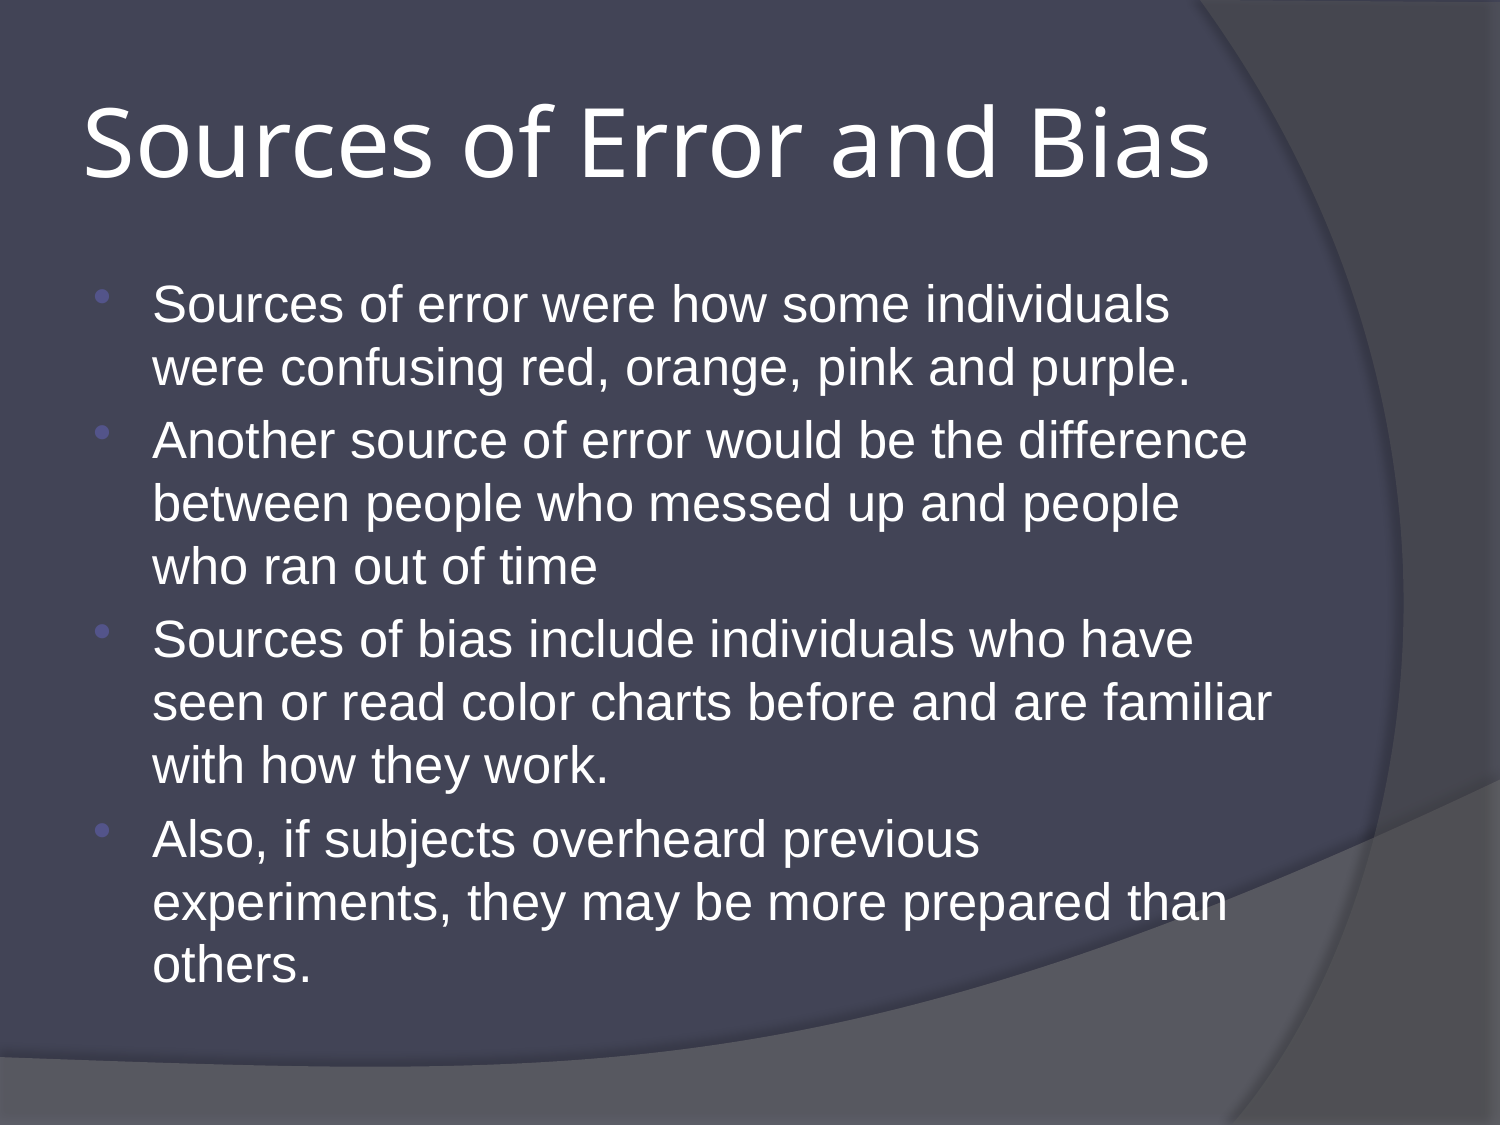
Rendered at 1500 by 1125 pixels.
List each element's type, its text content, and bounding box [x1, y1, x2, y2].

title Sources of Error and Bias [75, 45, 1300, 233]
list Sources of error were how some individuals were confusing red, orange, pink and purple. Another source of error would be the difference between people who messed up and people who ran out of time Sources of bias include individuals who have seen or read color charts before and are familiar with how they work. Also, if subjects overheard previous experiments, they may be more prepared than others. [75, 262, 1300, 1005]
